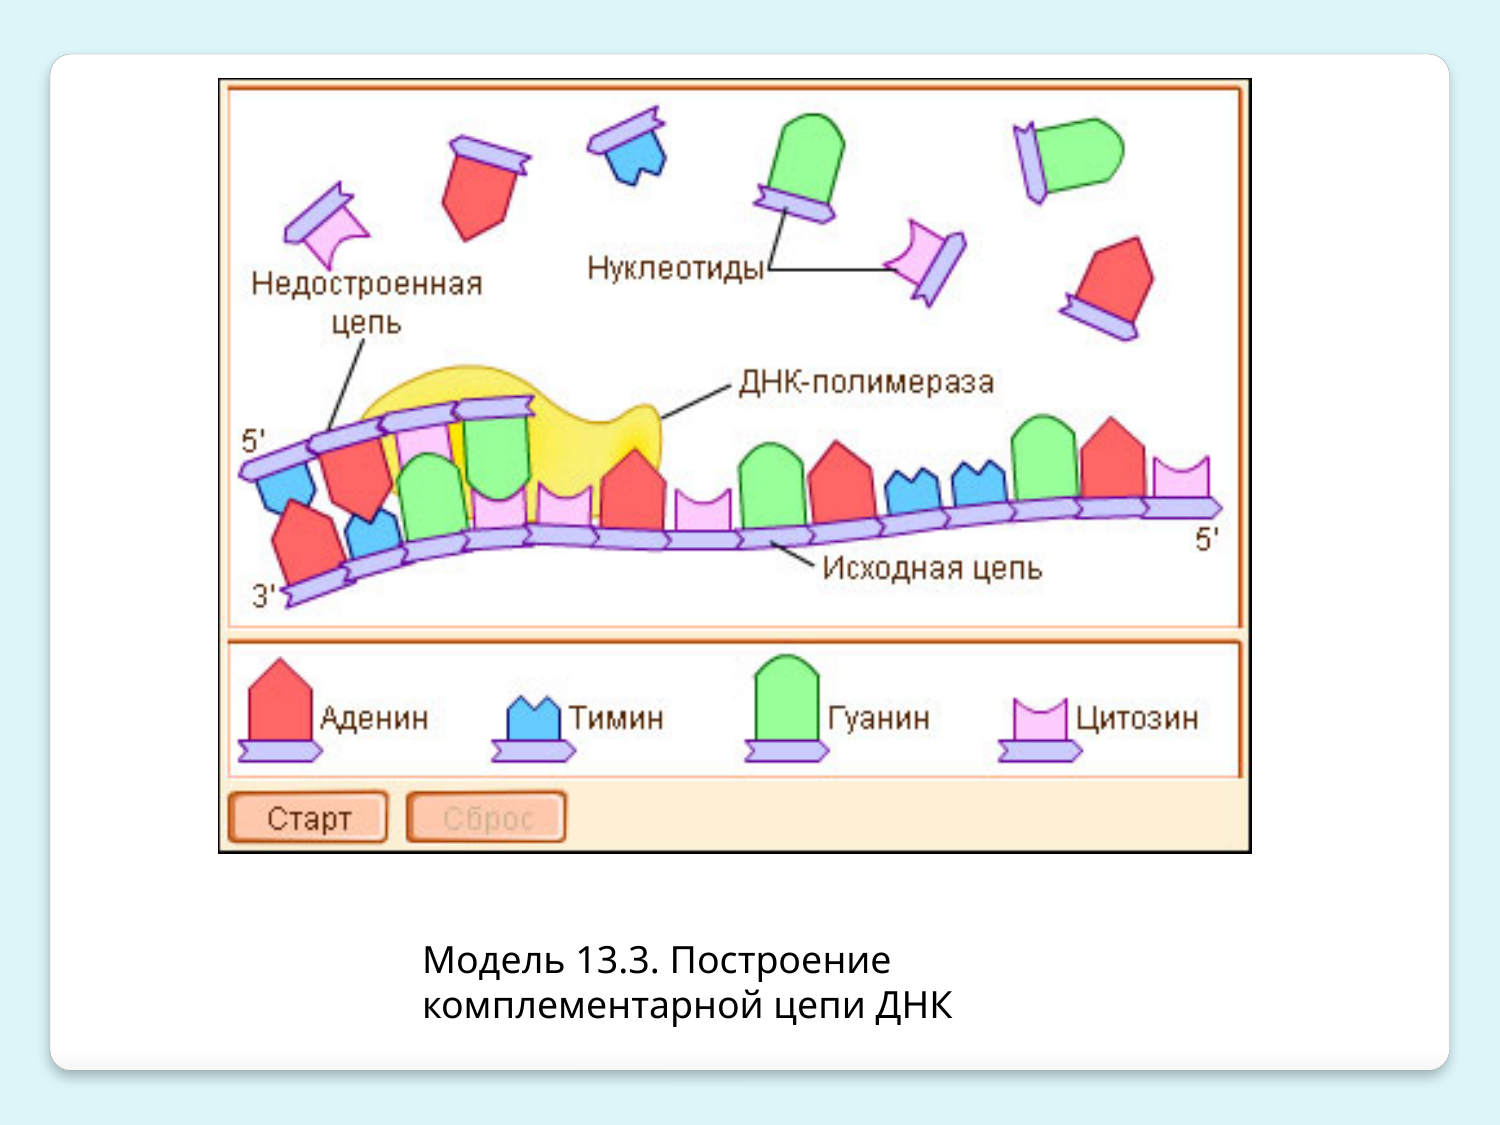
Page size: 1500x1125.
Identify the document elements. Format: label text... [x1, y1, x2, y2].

text_box Модель 13.3. Построение комплементарной цепи ДНК [407, 928, 1158, 1034]
picture [218, 77, 1253, 854]
